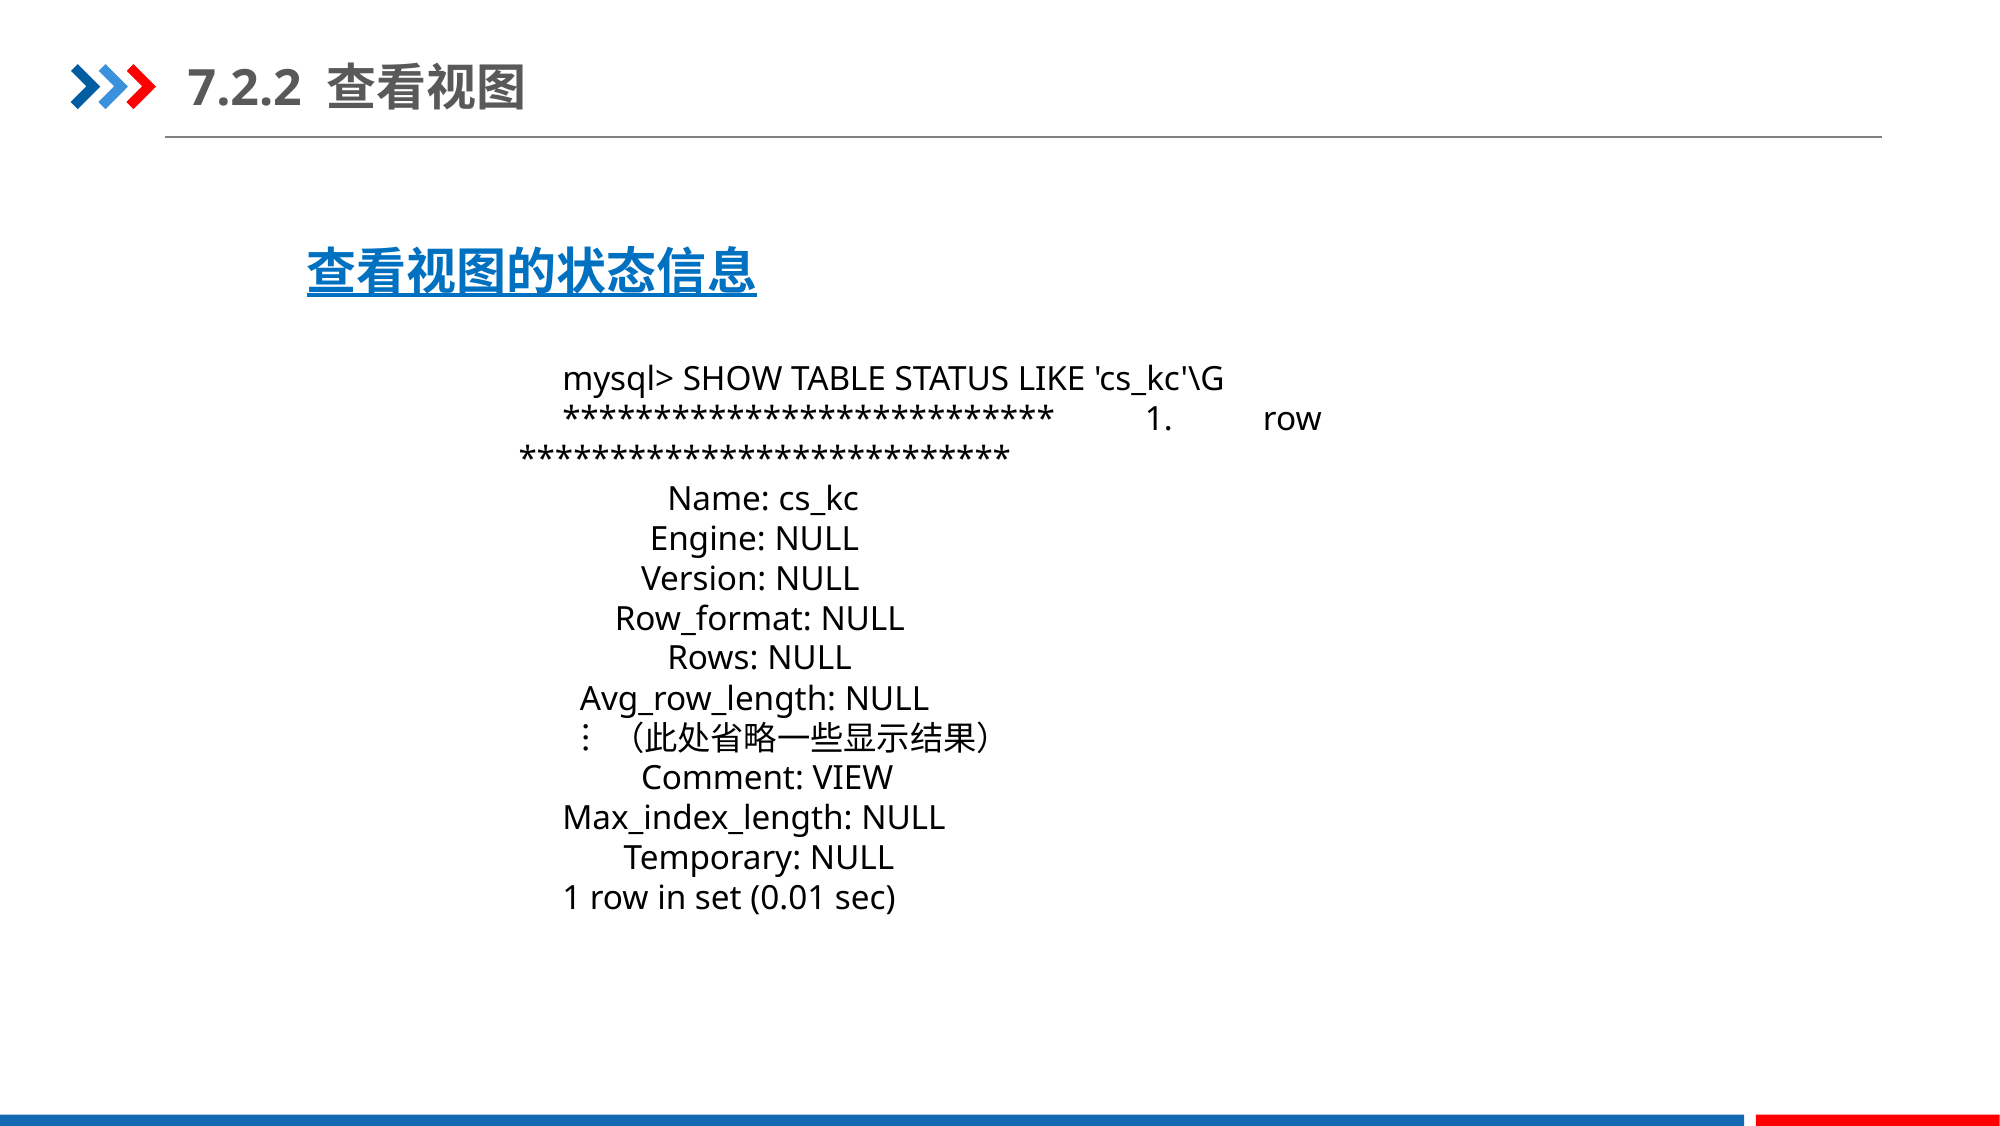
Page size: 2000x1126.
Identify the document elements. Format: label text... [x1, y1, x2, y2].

text_box 7.2.2 查看视图 [187, 43, 827, 127]
text_box mysql> SHOW TABLE STATUS LIKE 'cs_kc'\G *************************** 1. row *************************** Name: cs_kc Engine: NULL Version: NULL Row_format: NULL Rows: NULL Avg_row_length: NULL ︙（此处省略一些显示结果） Comment: VIEW Max_index_length: NULL Temporary: NULL 1 row in set (0.01 sec) [503, 349, 1338, 924]
text_box 查看视图的状态信息 [292, 231, 772, 307]
